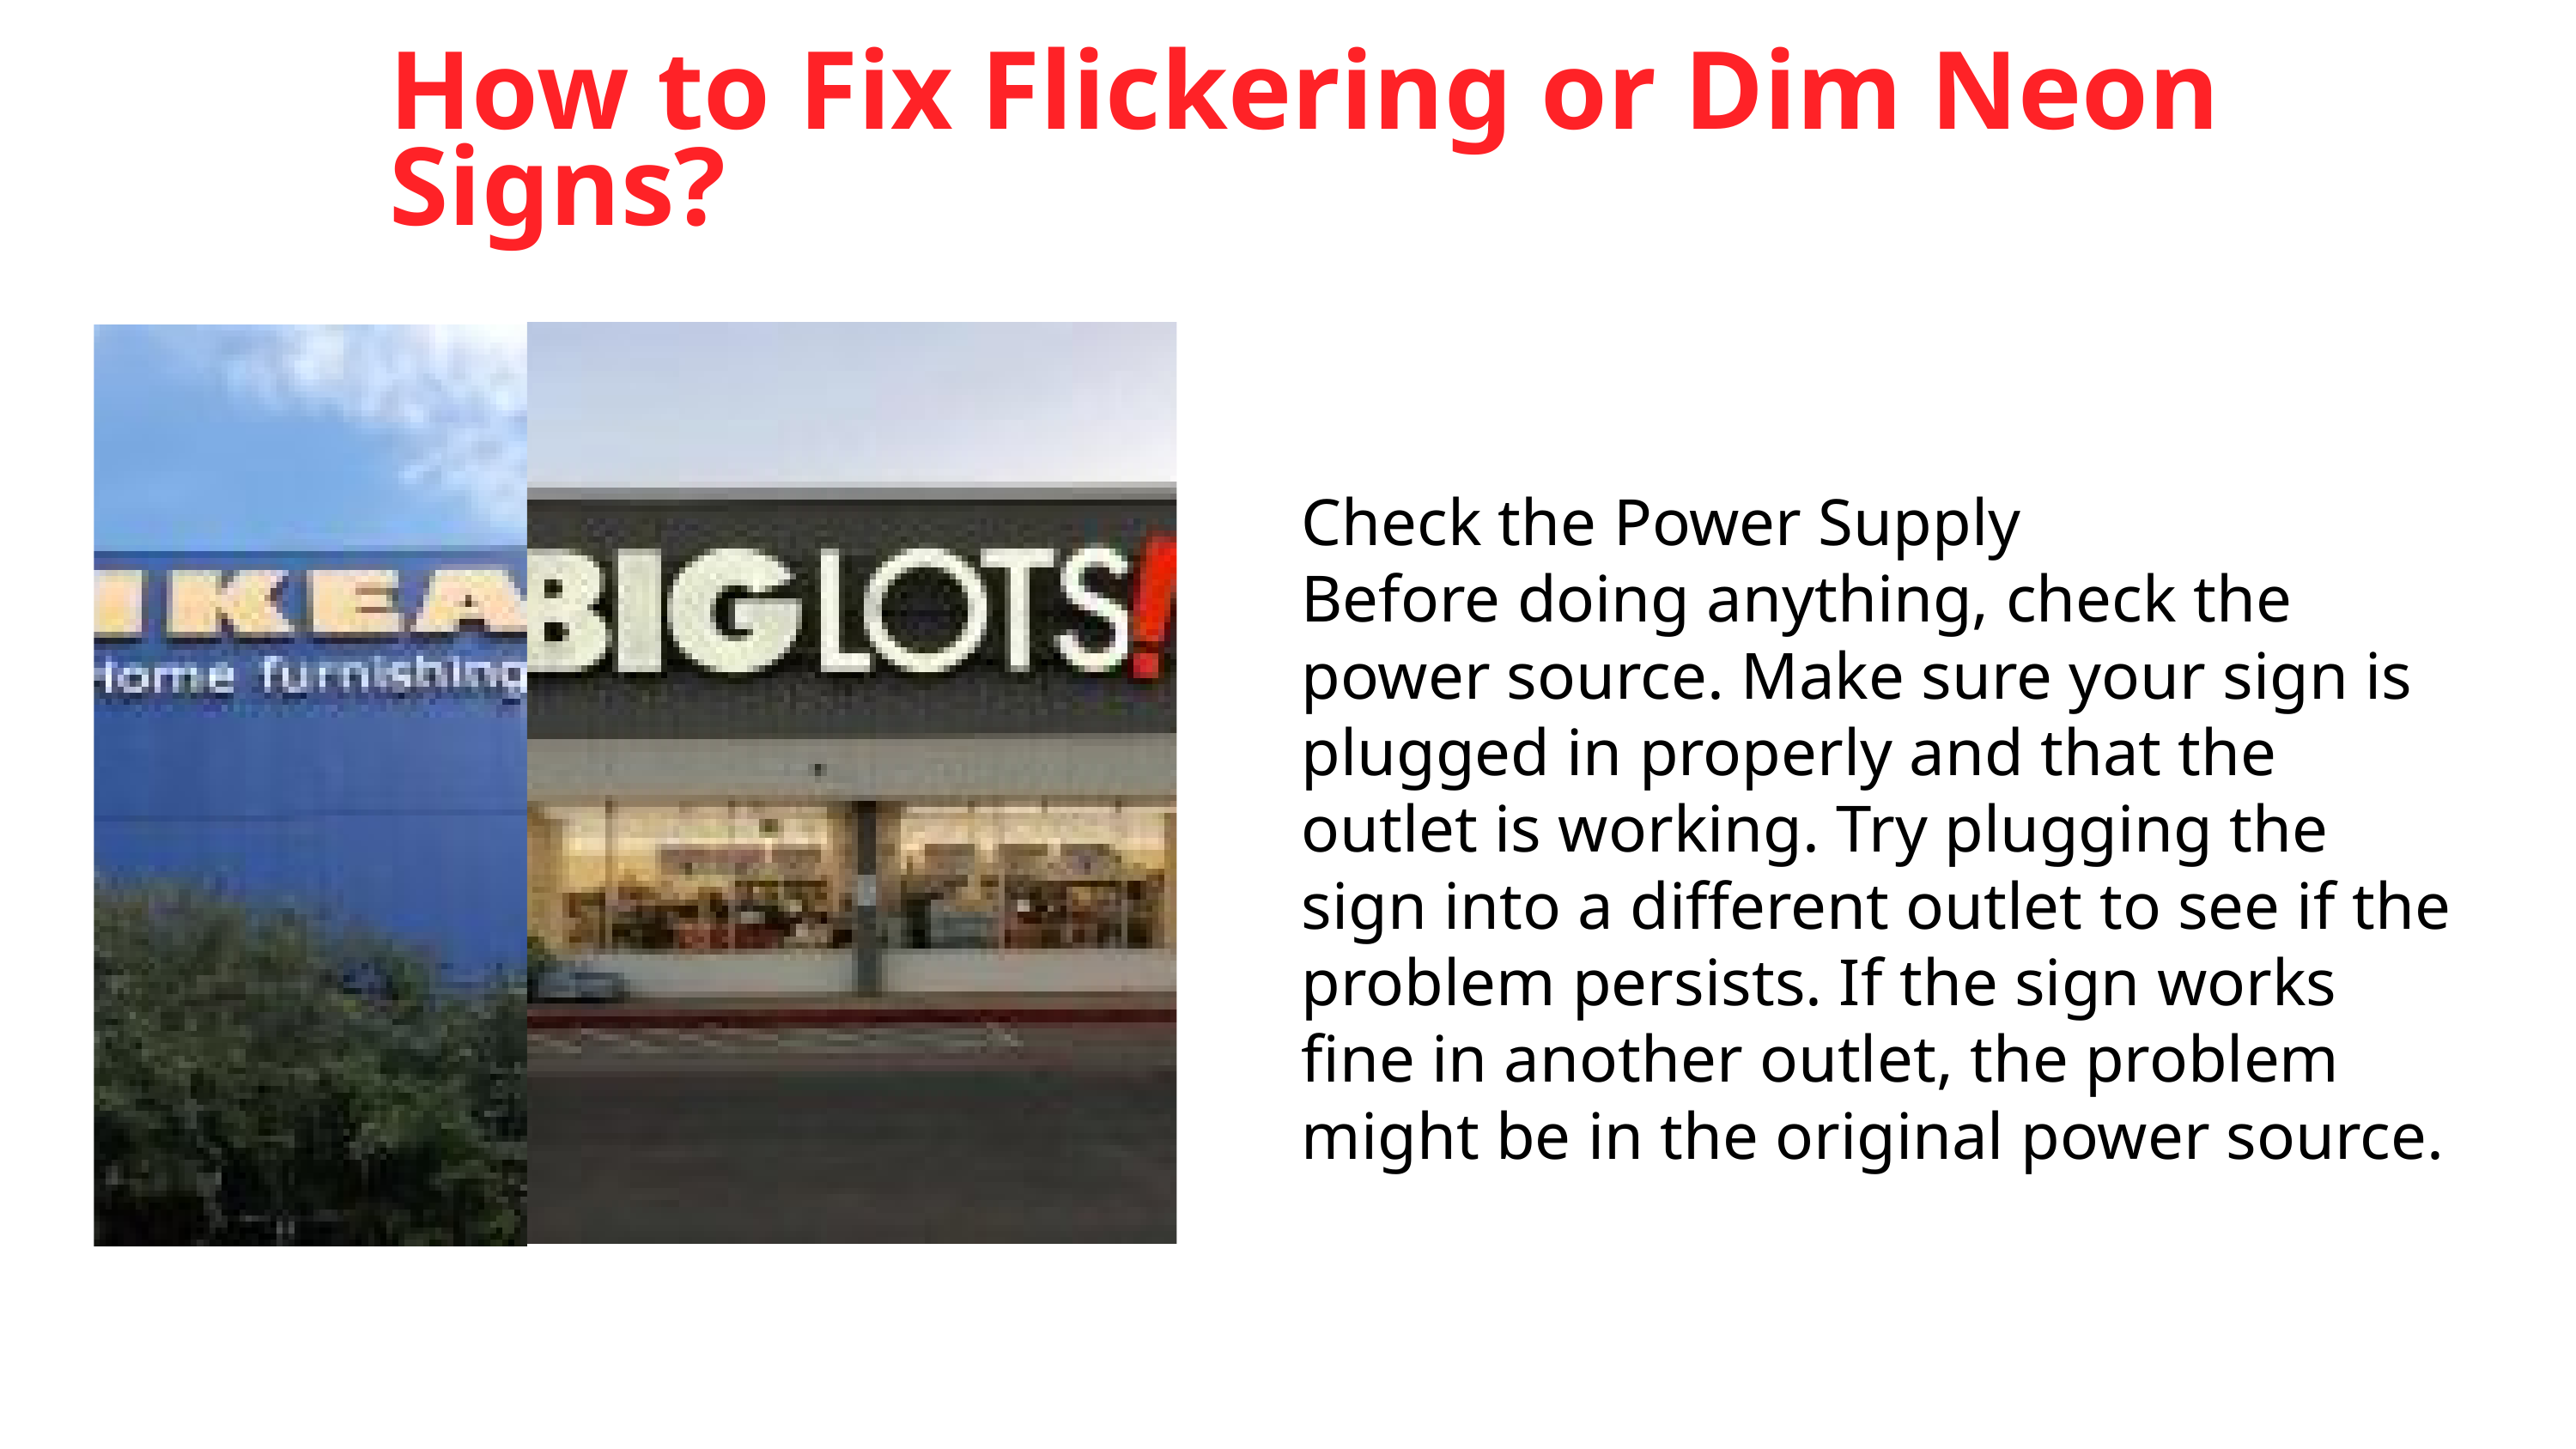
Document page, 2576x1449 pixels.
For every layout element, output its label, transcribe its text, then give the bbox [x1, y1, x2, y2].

text_box Check the Power Supply Before doing anything, check the power source. Make sure your sign is plugged in properly and that the outlet is working. Try plugging the sign into a different outlet to see if the problem persists. If the sign works fine in another outlet, the problem might be in the original power source. [1301, 481, 2457, 1249]
text_box [94, 324, 527, 1246]
text_box [526, 345, 1177, 1244]
text_box How to Fix Flickering or Dim Neon Signs? [389, 53, 2542, 345]
